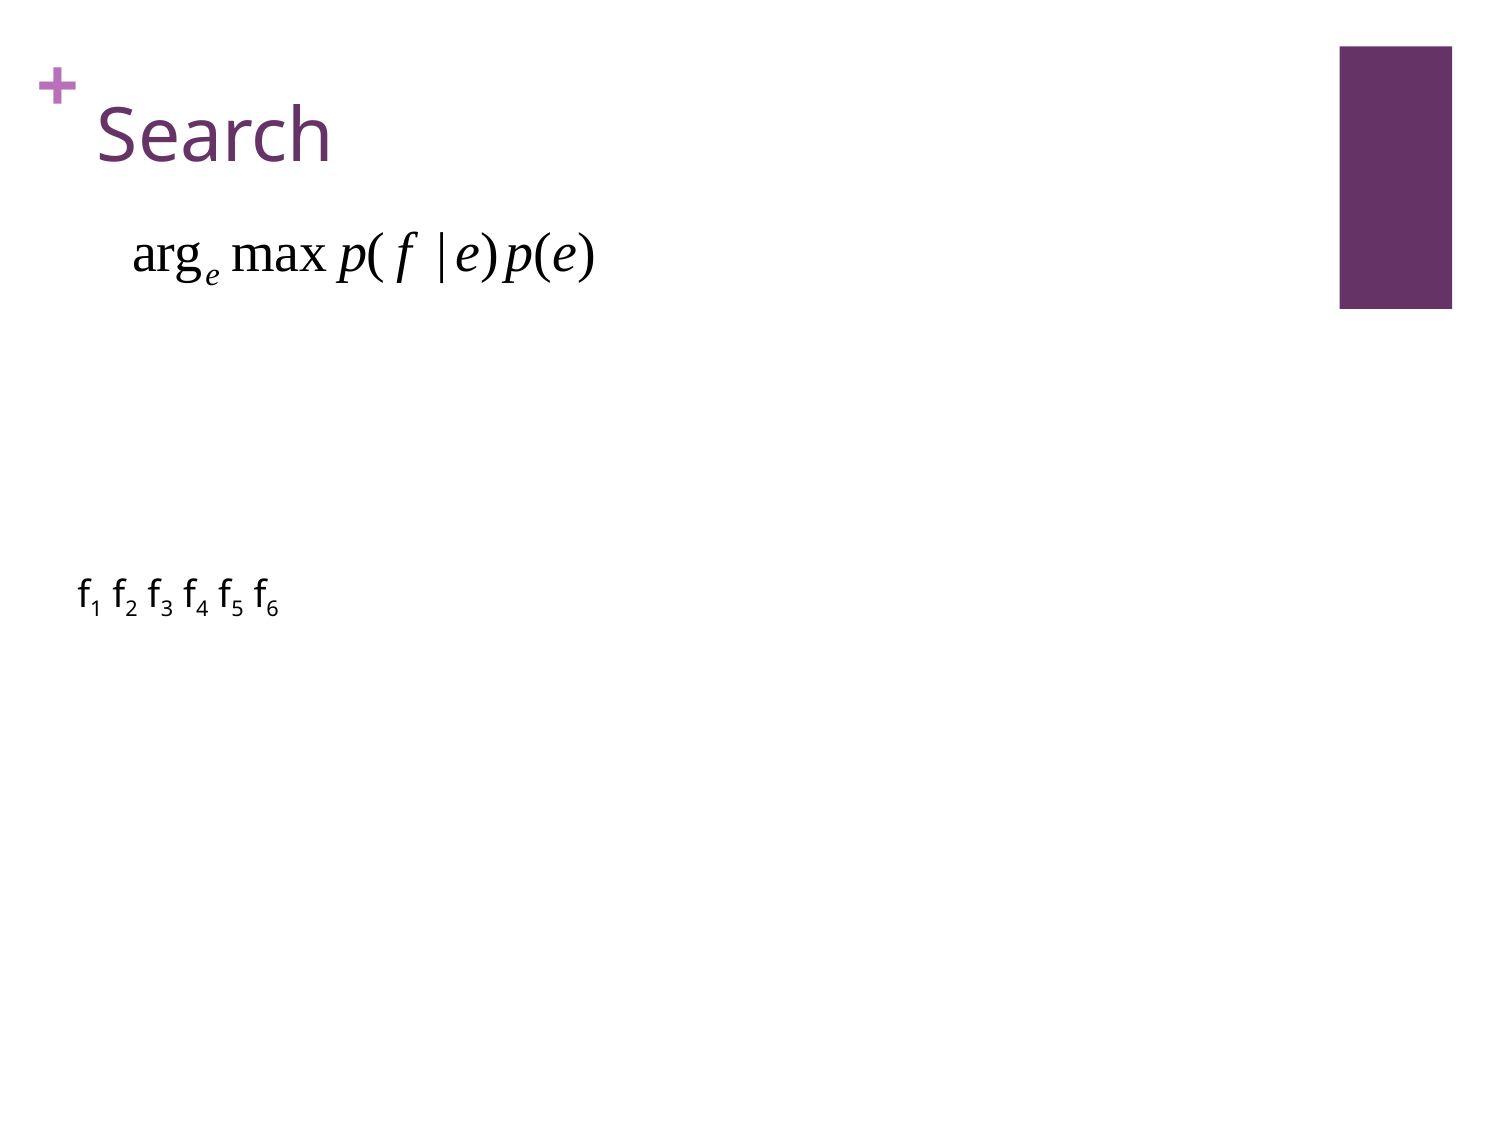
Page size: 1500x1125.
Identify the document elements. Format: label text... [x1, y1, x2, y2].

text_box f1 f2 f3 f4 f5 f6 [62, 562, 338, 629]
title Search [81, 79, 1322, 263]
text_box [124, 224, 602, 291]
